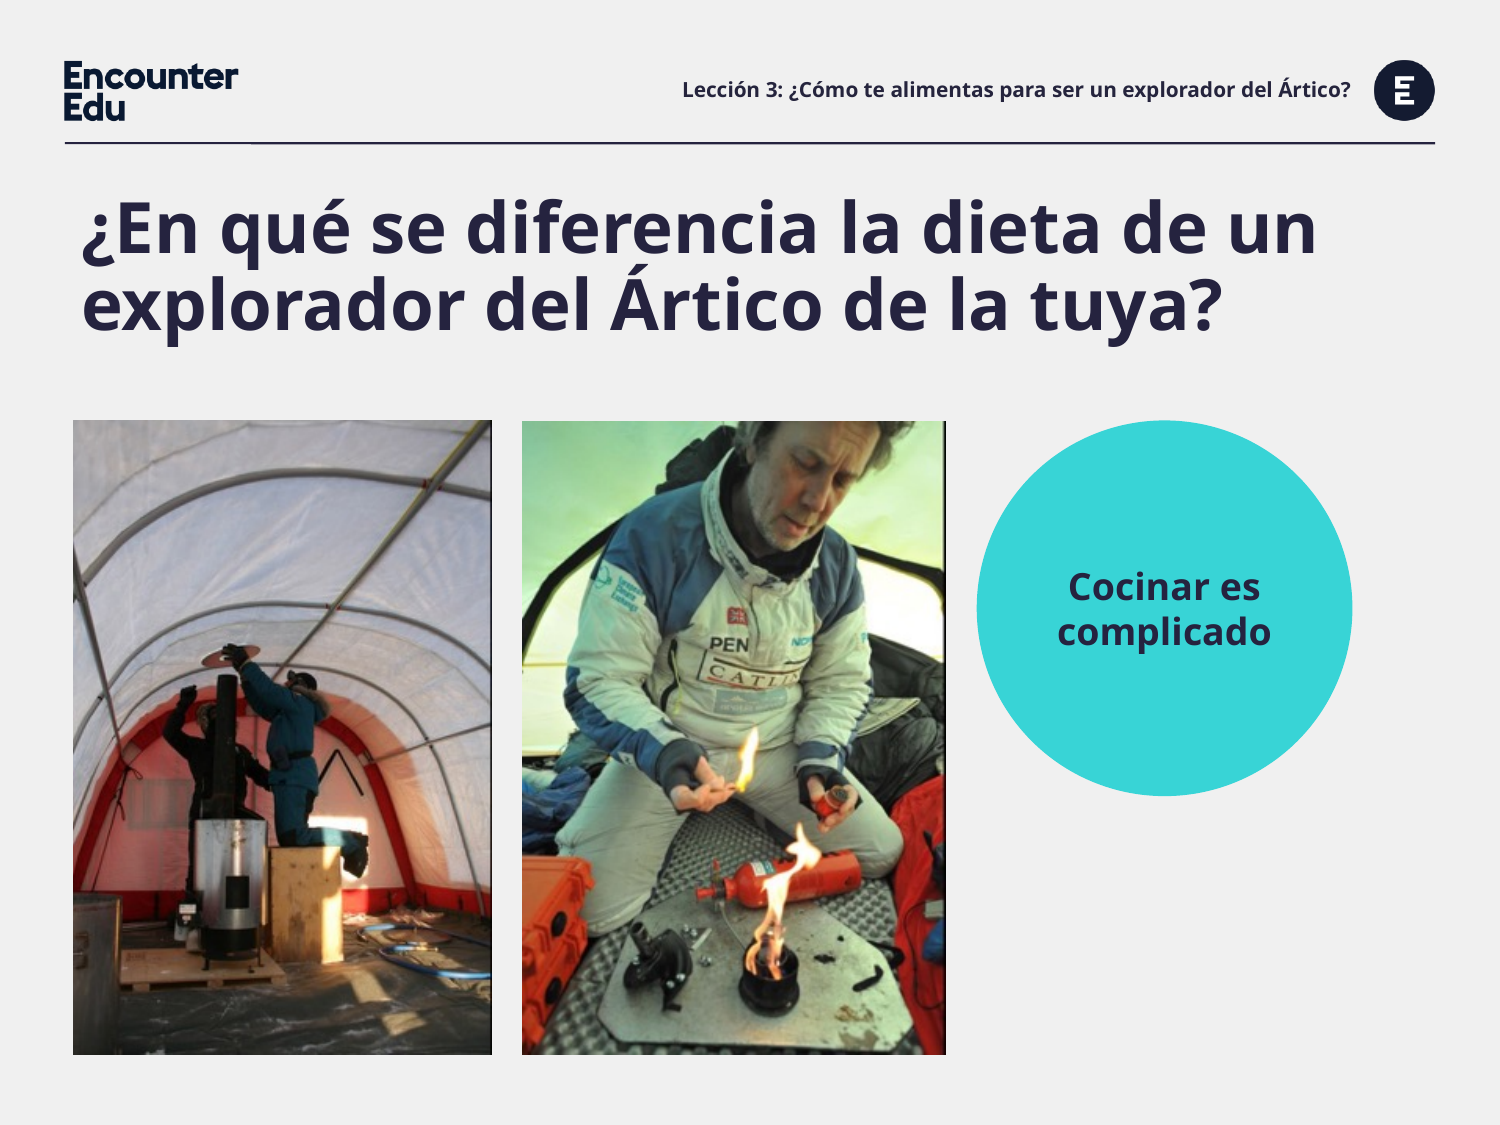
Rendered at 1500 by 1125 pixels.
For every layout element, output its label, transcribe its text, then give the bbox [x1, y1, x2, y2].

title Lección 3: ¿Cómo te alimentas para ser un explorador del Ártico? [660, 67, 1359, 114]
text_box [976, 420, 1353, 797]
picture [522, 421, 946, 1055]
picture [1372, 58, 1436, 122]
picture [73, 420, 493, 1055]
picture [60, 59, 243, 122]
text_box ¿En qué se diferencia la dieta de un explorador del Ártico de la tuya? [73, 223, 1427, 315]
